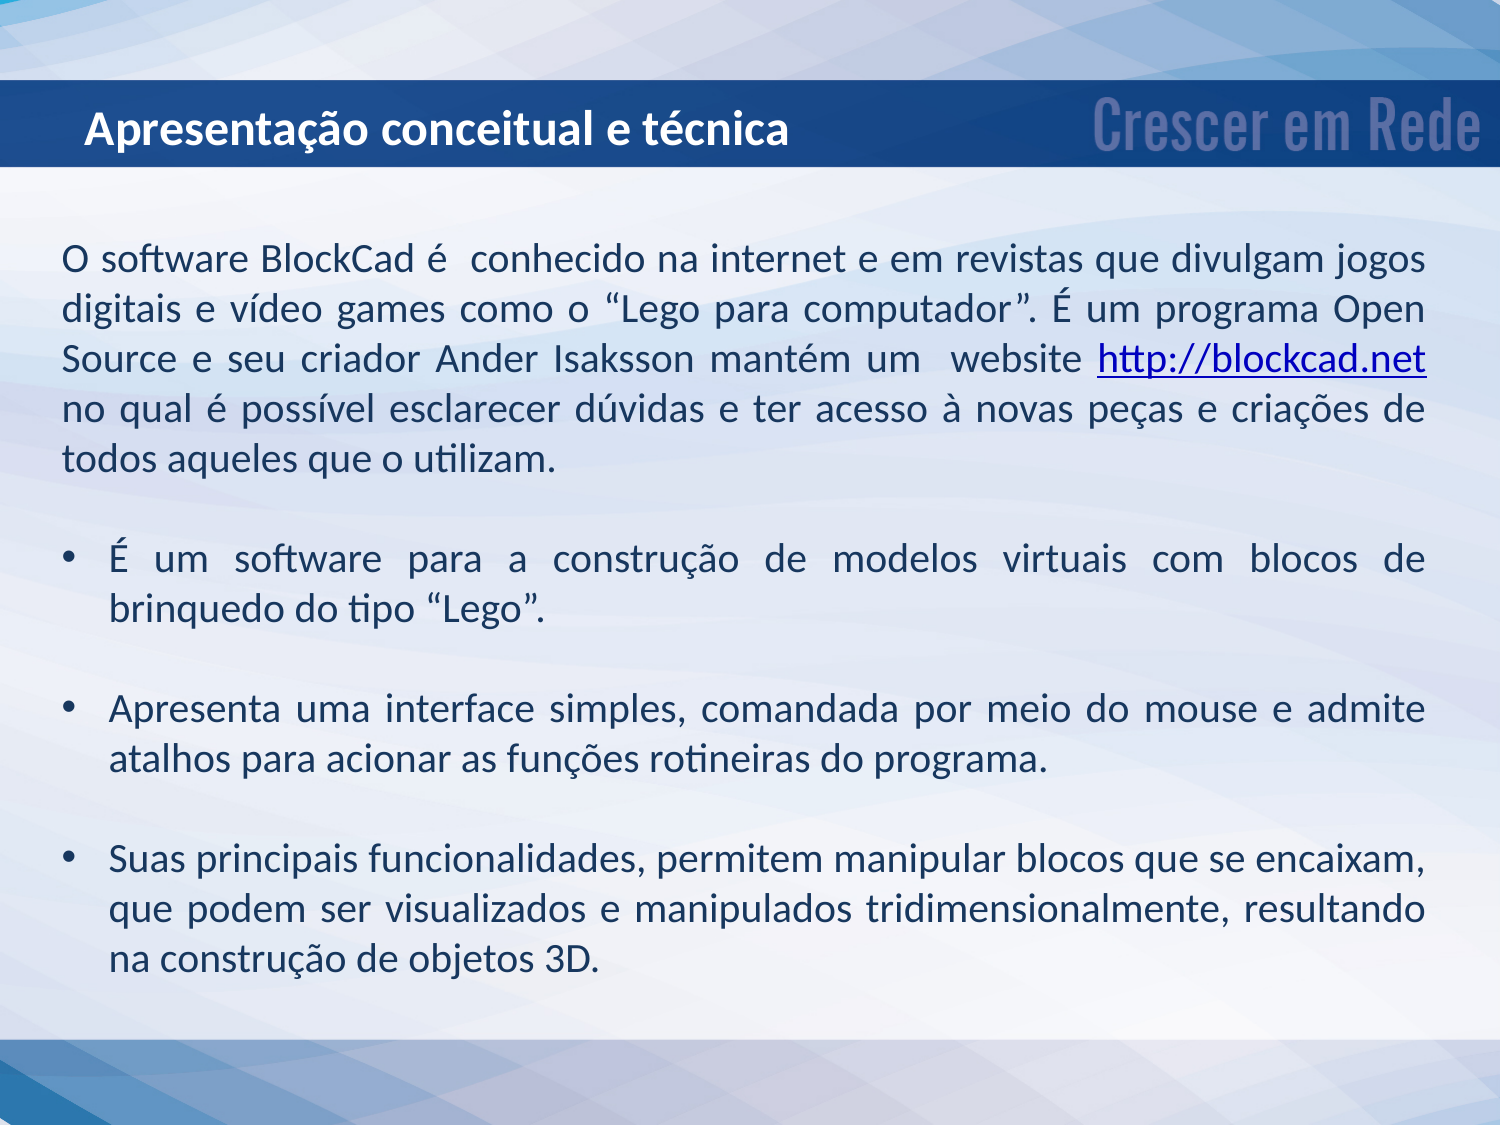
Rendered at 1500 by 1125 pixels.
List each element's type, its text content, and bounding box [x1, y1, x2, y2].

text_box O software BlockCad é conhecido na internet e em revistas que divulgam jogos digitais e vídeo games como o “Lego para computador”. É um programa Open Source e seu criador Ander Isaksson mantém um website http://blockcad.net no qual é possível esclarecer dúvidas e ter acesso à novas peças e criações de todos aqueles que o utilizam. É um software para a construção de modelos virtuais com blocos de brinquedo do tipo “Lego”. Apresenta uma interface simples, comandada por meio do mouse e admite atalhos para acionar as funções rotineiras do programa. Suas principais funcionalidades, permitem manipular blocos que se encaixam, que podem ser visualizados e manipulados tridimensionalmente, resultando na construção de objetos 3D. [46, 223, 1442, 989]
picture [0, 0, 1500, 1125]
text_box Apresentação conceitual e técnica [70, 88, 1430, 163]
